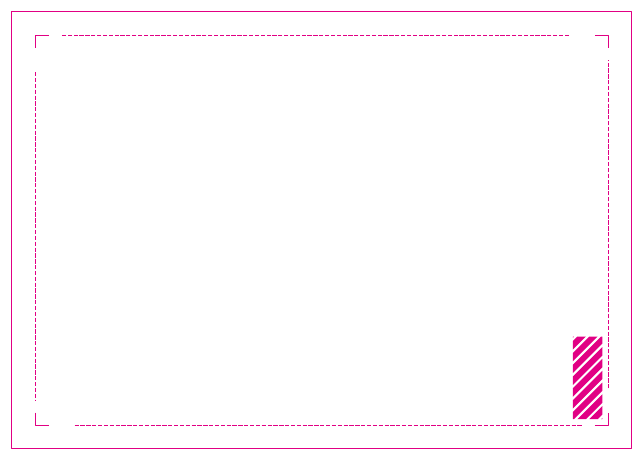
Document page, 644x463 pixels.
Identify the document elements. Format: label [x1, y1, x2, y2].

text_box [11, 11, 632, 449]
